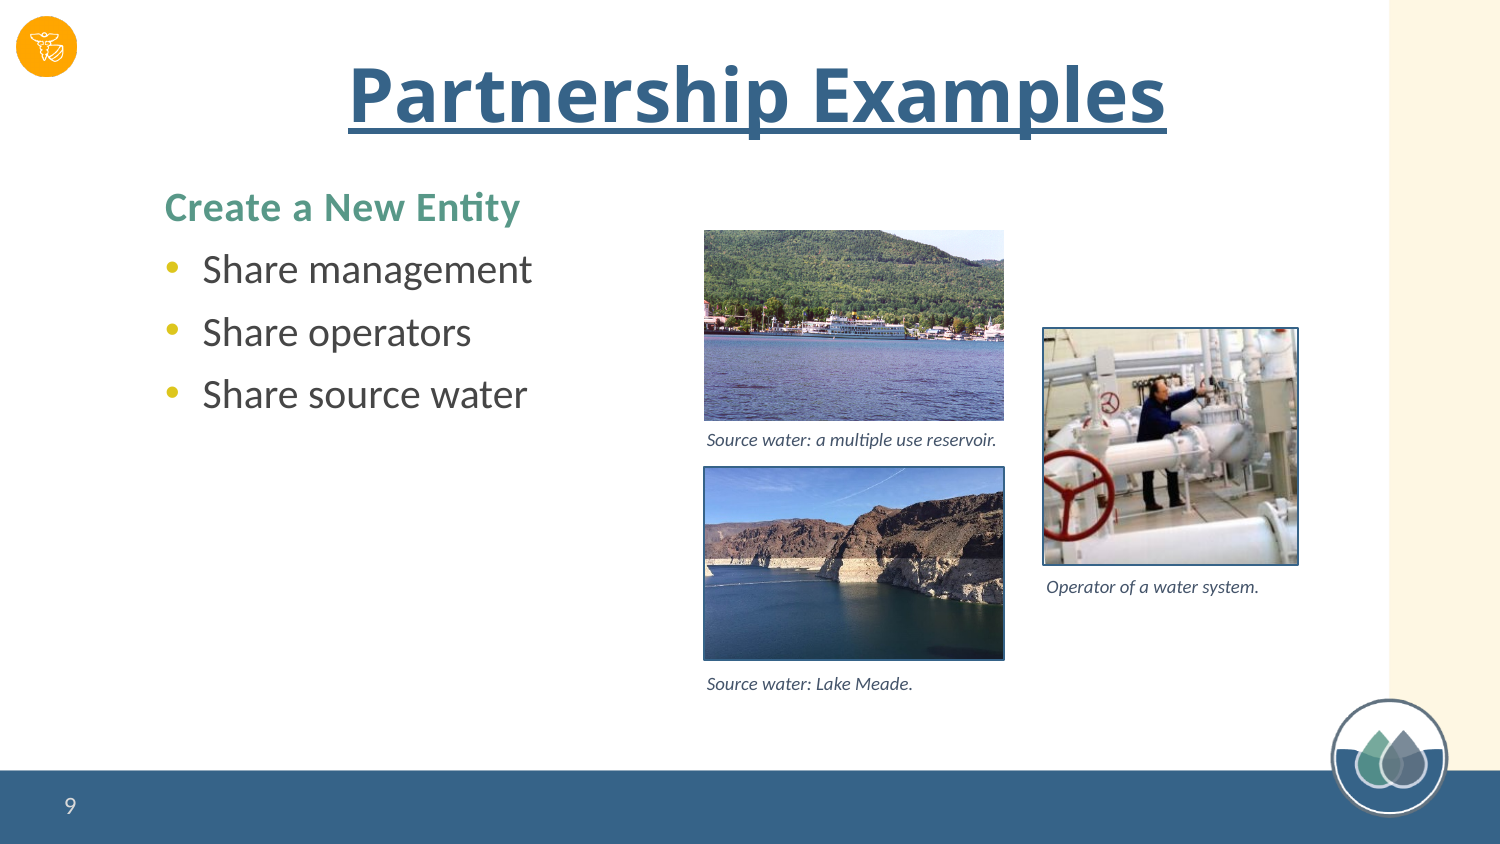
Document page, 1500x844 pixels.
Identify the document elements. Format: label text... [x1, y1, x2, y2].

text_box Operator of a water system. [1031, 566, 1412, 605]
text_box Source water: a multiple use reservoir. [692, 420, 1017, 458]
picture [0, 0, 1500, 844]
slide_number 9 [16, 782, 124, 828]
title Partnership Examples [150, 21, 1365, 146]
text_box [704, 230, 1004, 421]
list Create a New Entity Share management Share operators Share source water [150, 171, 665, 760]
text_box Source water: Lake Meade. [692, 663, 1006, 702]
